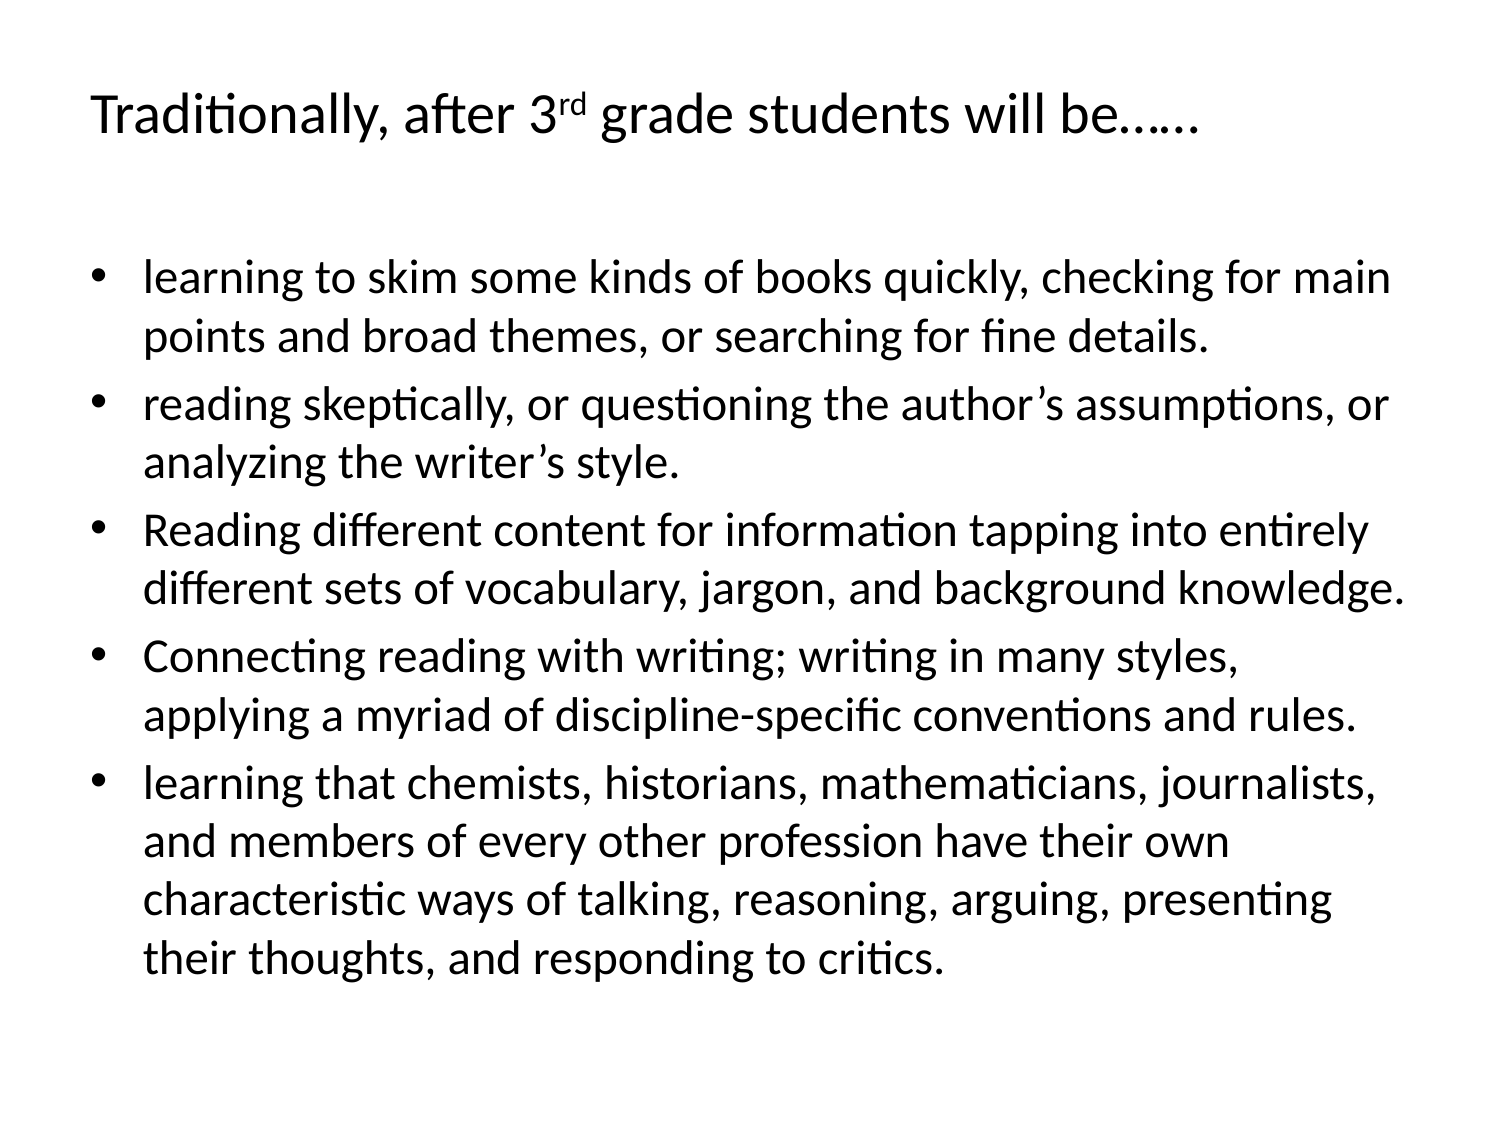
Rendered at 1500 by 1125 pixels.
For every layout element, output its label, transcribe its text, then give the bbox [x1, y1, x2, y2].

list learning to skim some kinds of books quickly, checking for main points and broad themes, or searching for fine details. reading skeptically, or questioning the author’s assumptions, or analyzing the writer’s style. Reading different content for information tapping into entirely different sets of vocabulary, jargon, and background knowledge. Connecting reading with writing; writing in many styles, applying a myriad of discipline-specific conventions and rules. learning that chemists, historians, mathematicians, journalists, and members of every other profession have their own characteristic ways of talking, reasoning, arguing, presenting their thoughts, and responding to critics. [75, 237, 1425, 1005]
title Traditionally, after 3rd grade students will be…… [75, 45, 1425, 175]
